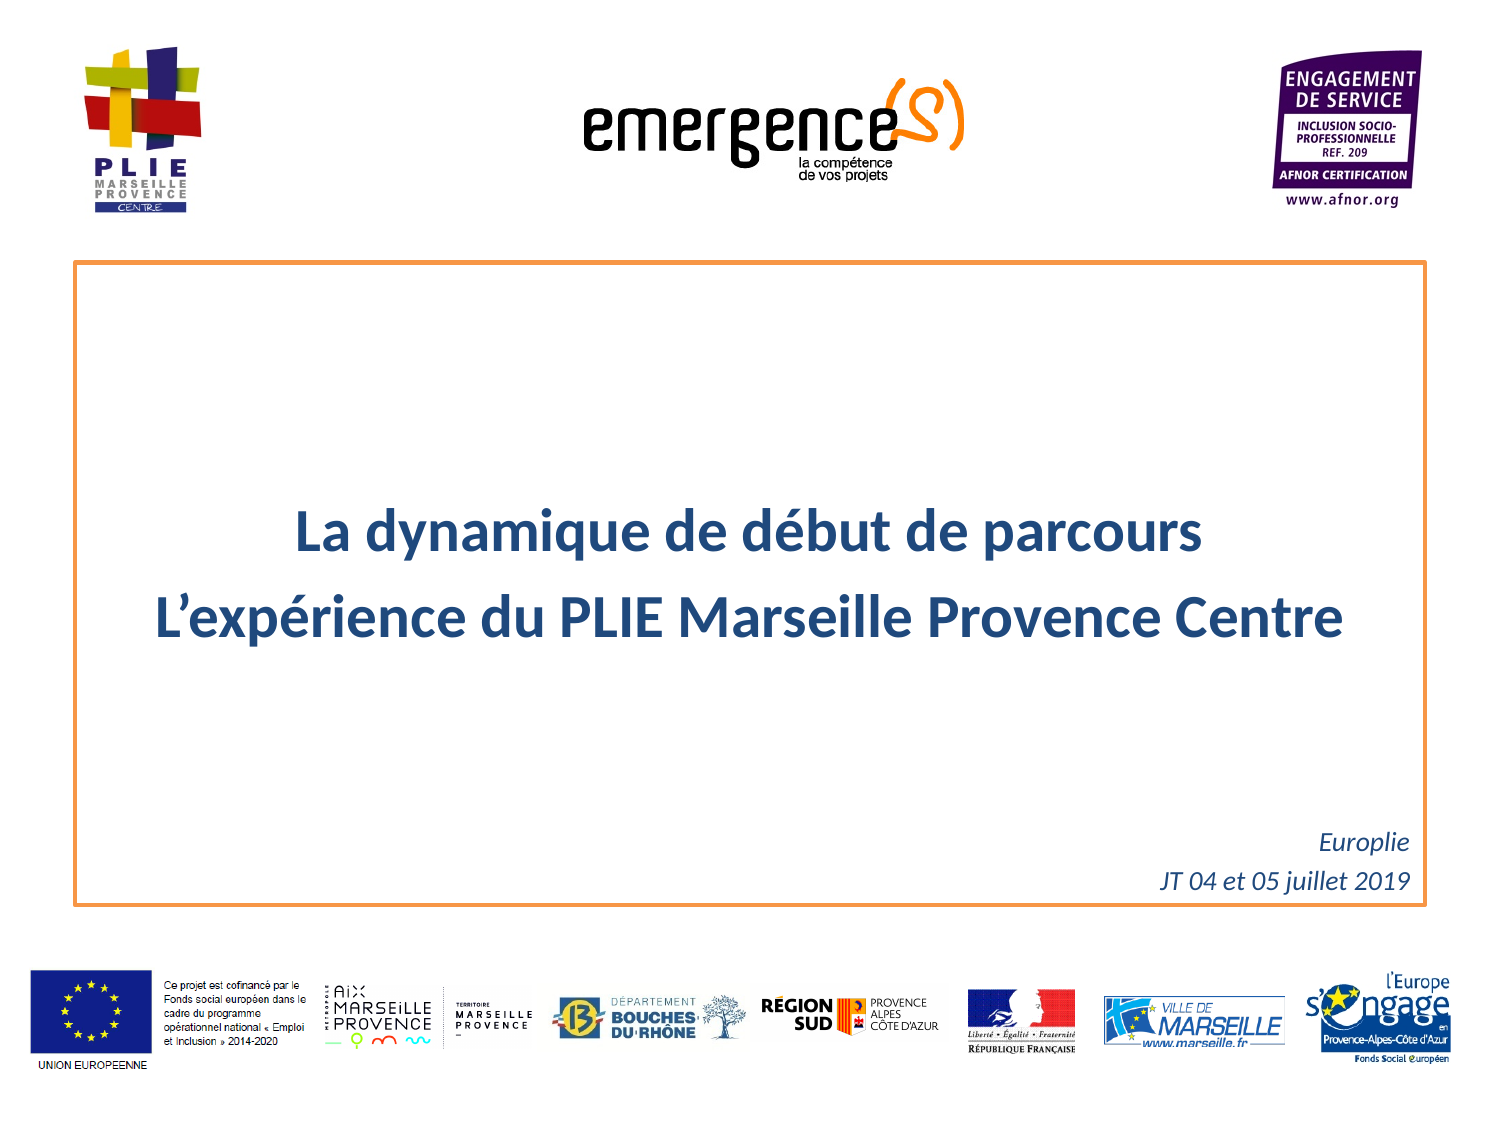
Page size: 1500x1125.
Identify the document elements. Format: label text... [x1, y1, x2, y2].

picture [40, 22, 243, 238]
picture [537, 983, 950, 1052]
picture [324, 985, 532, 1049]
picture [584, 77, 965, 182]
list La dynamique de début de parcours L’expérience du PLIE Marseille Provence Centre Europlie JT 04 et 05 juillet 2019 [73, 260, 1427, 907]
picture [17, 953, 318, 1081]
picture [968, 989, 1075, 1054]
picture [1305, 971, 1451, 1064]
picture [1104, 996, 1285, 1047]
picture [1272, 49, 1423, 210]
